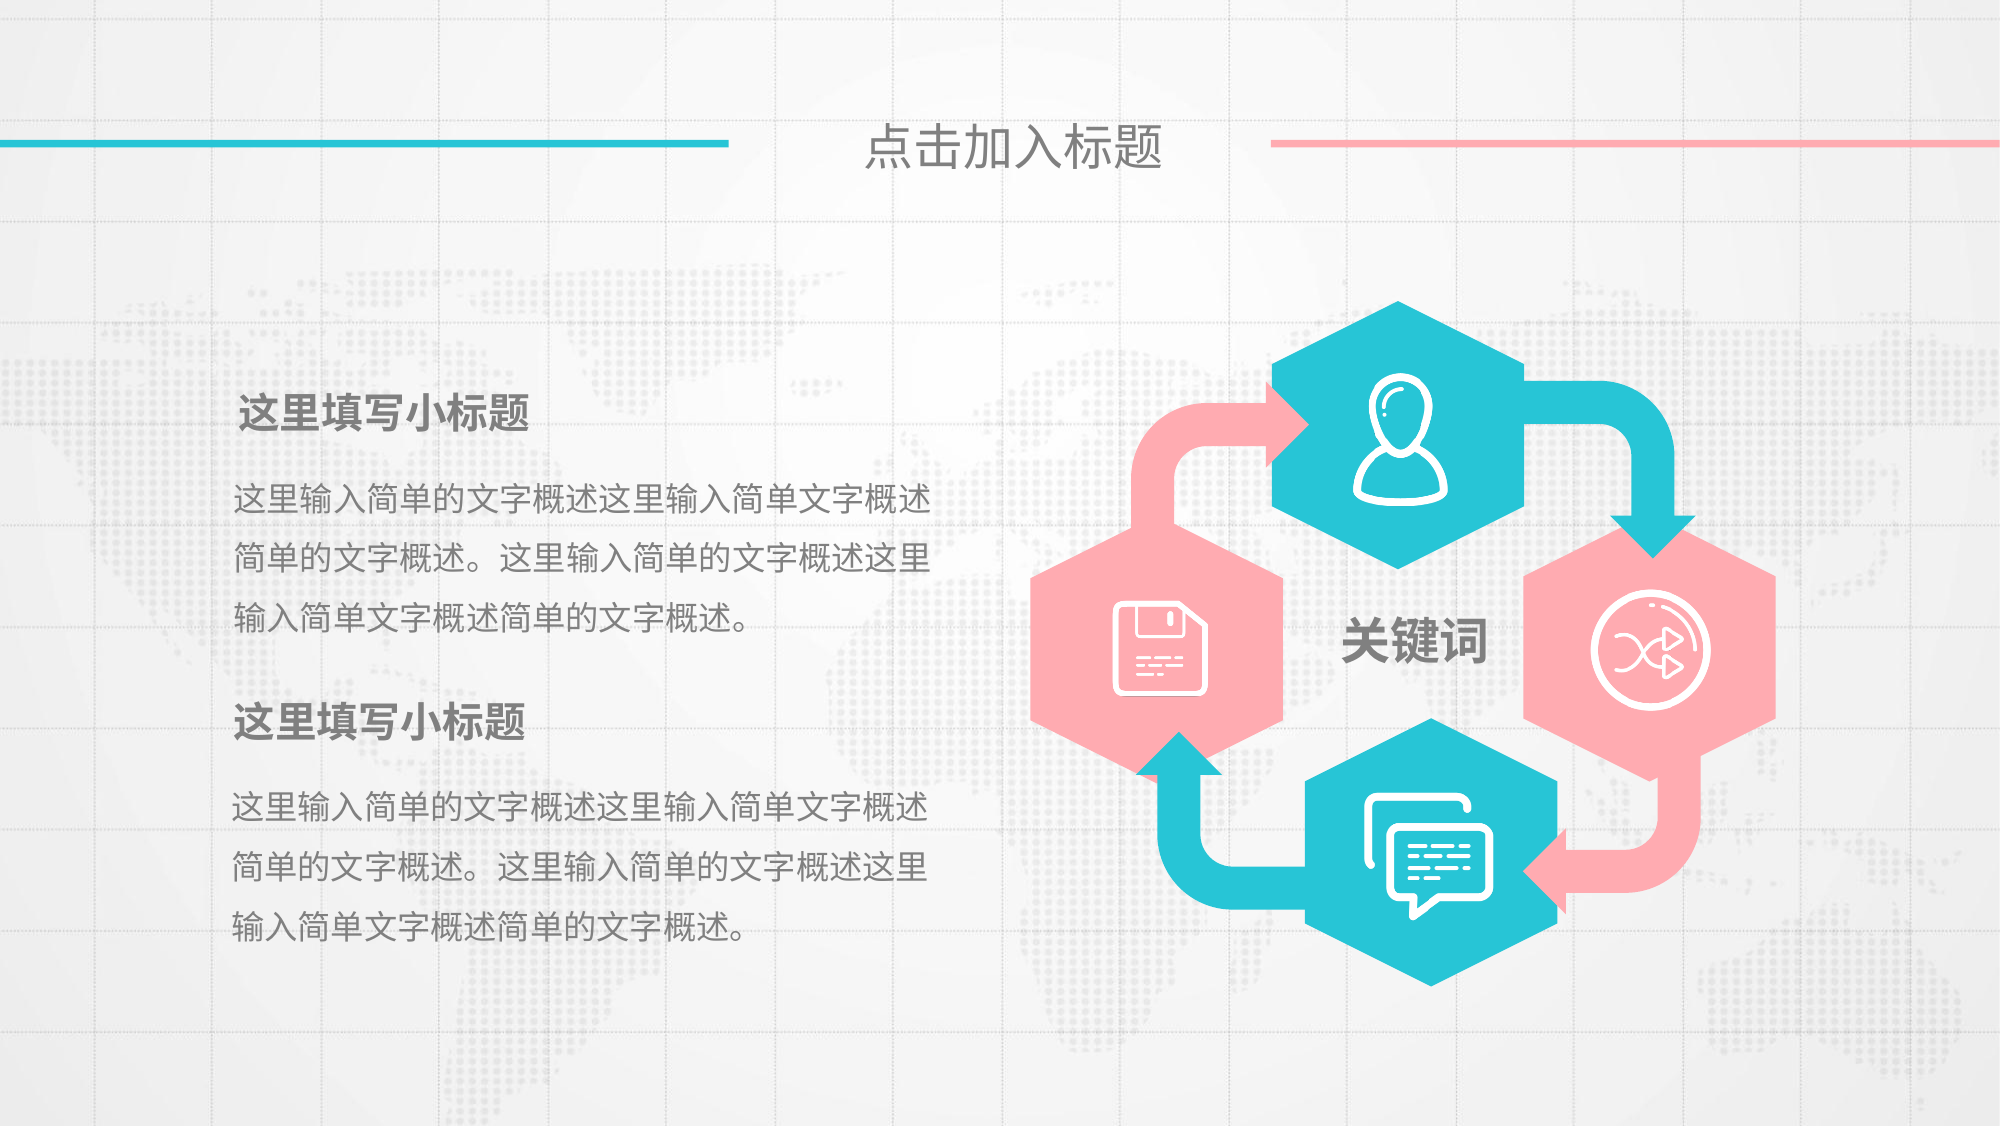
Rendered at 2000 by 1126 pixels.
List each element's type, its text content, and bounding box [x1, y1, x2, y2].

text_box [1522, 379, 1699, 561]
text_box 这里输入简单的文字概述这里输入简单文字概述简单的文字概述。这里输入简单的文字概述这里输入简单文字概述简单的文字概述。 [211, 756, 969, 956]
text_box [1521, 741, 1702, 917]
text_box [1029, 523, 1284, 774]
text_box [1270, 139, 2000, 148]
text_box [1133, 730, 1310, 911]
text_box [1139, 776, 1156, 785]
text_box 点击加入标题 [740, 107, 1286, 183]
text_box [1522, 527, 1777, 783]
text_box [1303, 717, 1559, 988]
text_box 关键词 [1325, 602, 1583, 677]
text_box [0, 139, 729, 148]
text_box [1270, 299, 1526, 571]
text_box [1130, 379, 1311, 555]
text_box 这里填写小标题 [218, 393, 768, 447]
text_box 这里填写小标题 [213, 702, 763, 756]
picture [0, 0, 2000, 1126]
text_box 这里输入简单的文字概述这里输入简单文字概述简单的文字概述。这里输入简单的文字概述这里输入简单文字概述简单的文字概述。 [213, 447, 972, 648]
